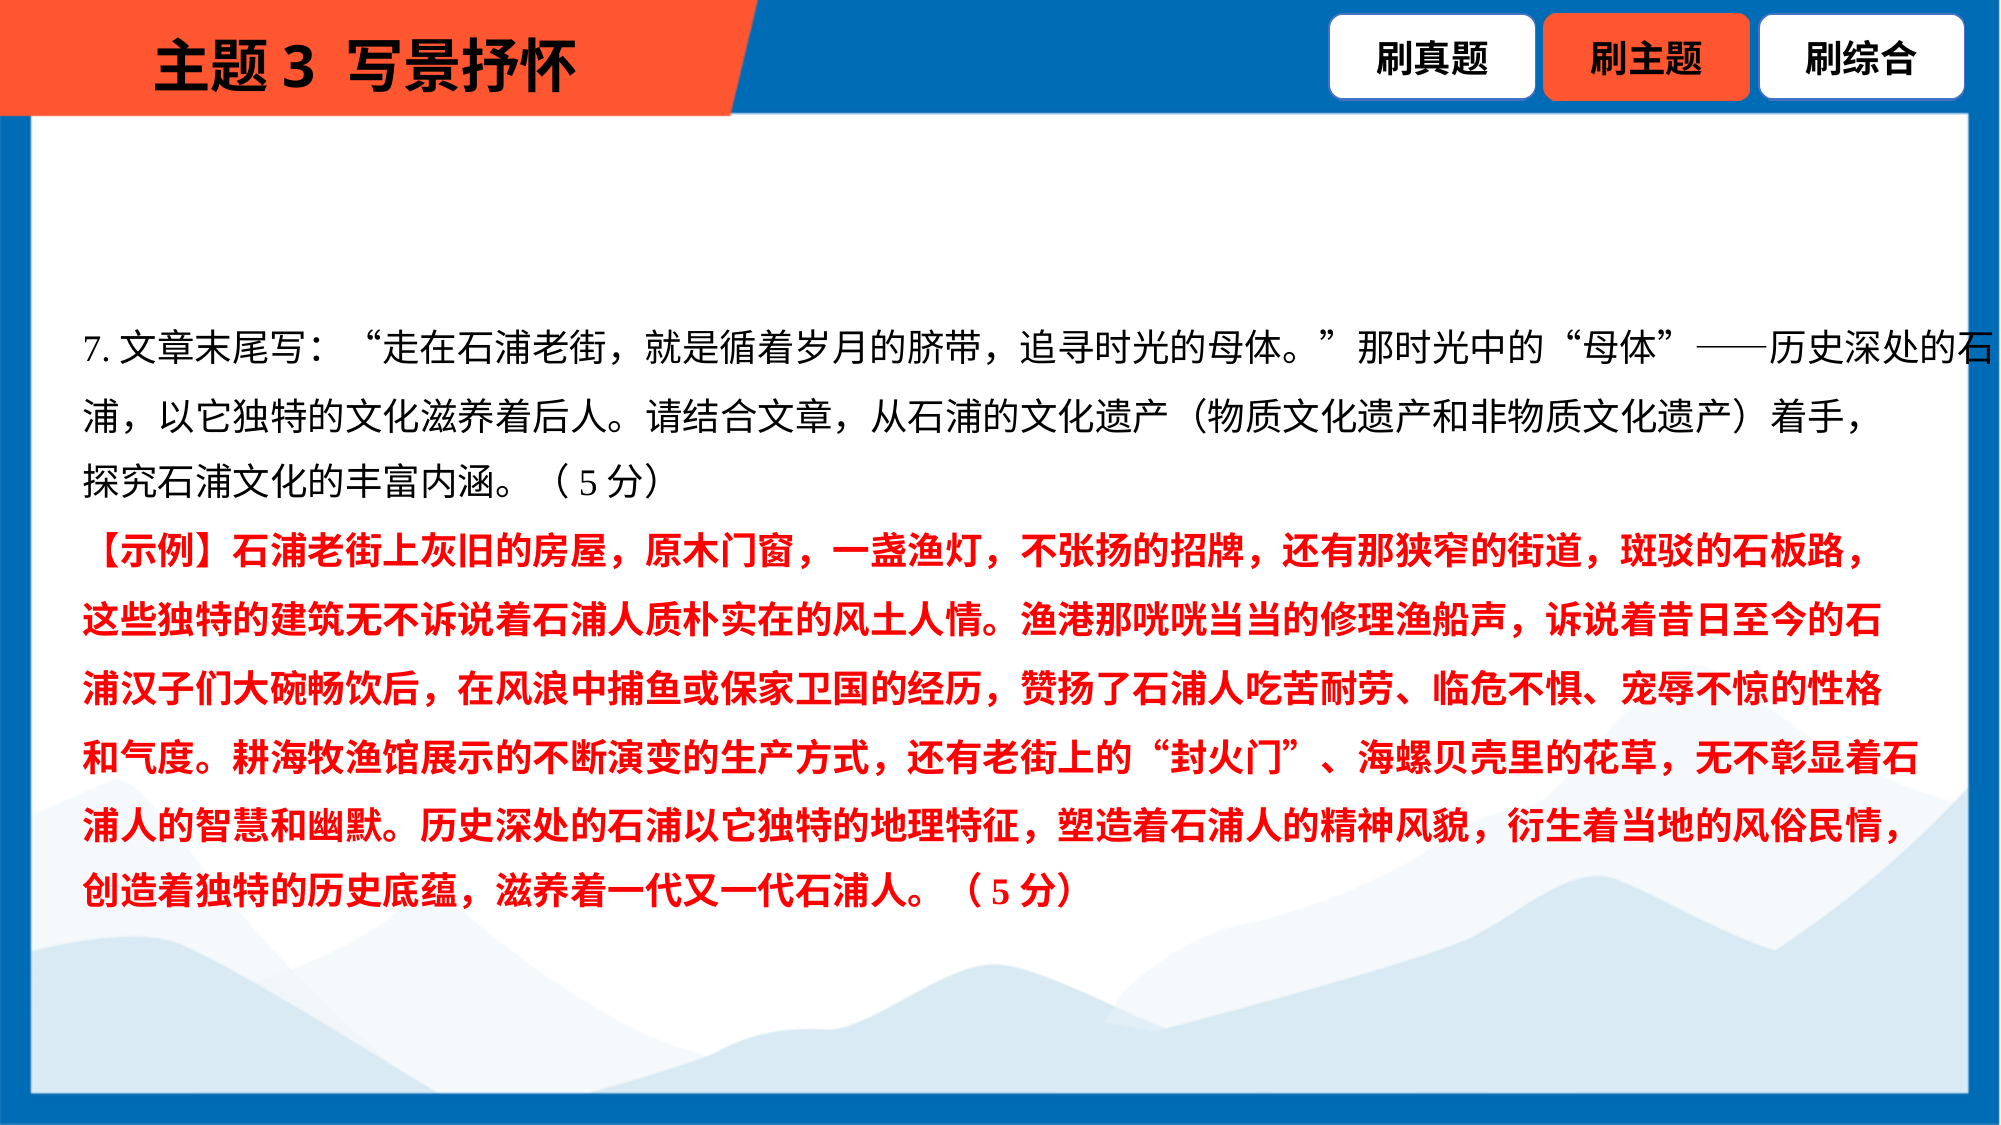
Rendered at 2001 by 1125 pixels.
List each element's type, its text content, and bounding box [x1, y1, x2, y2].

text_box 【示例】石浦老街上灰旧的房屋，原木门窗，一盏渔灯，不张扬的招牌，还有那狭窄的街道，斑驳的石板路， 这些独特的建筑无不诉说着石浦人质朴实在的风土人情。渔港那咣咣当当的修理渔船声，诉说着昔日至今的石 浦汉子们大碗畅饮后，在风浪中捕鱼或保家卫国的经历，赞扬了石浦人吃苦耐劳、临危不惧、宠辱不惊的性格 和气度。耕海牧渔馆展示的不断演变的生产方式，还有老街上的“封火门”、海螺贝壳里的花草，无不彰显着石 浦人的智慧和幽默。历史深处的石浦以它独特的地理特征，塑造着石浦人的精神风貌，衍生着当地的风俗民情， 创造着独特的历史底蕴，滋养着一代又一代石浦人。（5分） [82, 503, 1917, 906]
picture [0, 0, 2000, 1125]
text_box 7.文章末尾写：“走在石浦老街，就是循着岁月的脐带，追寻时光的母体。”那时光中的“母体”——历史深处的石 浦，以它独特的文化滋养着后人。请结合文章，从石浦的文化遗产（物质文化遗产和非物质文化遗产）着手， 探究石浦文化的丰富内涵。（5分） [82, 300, 1917, 497]
